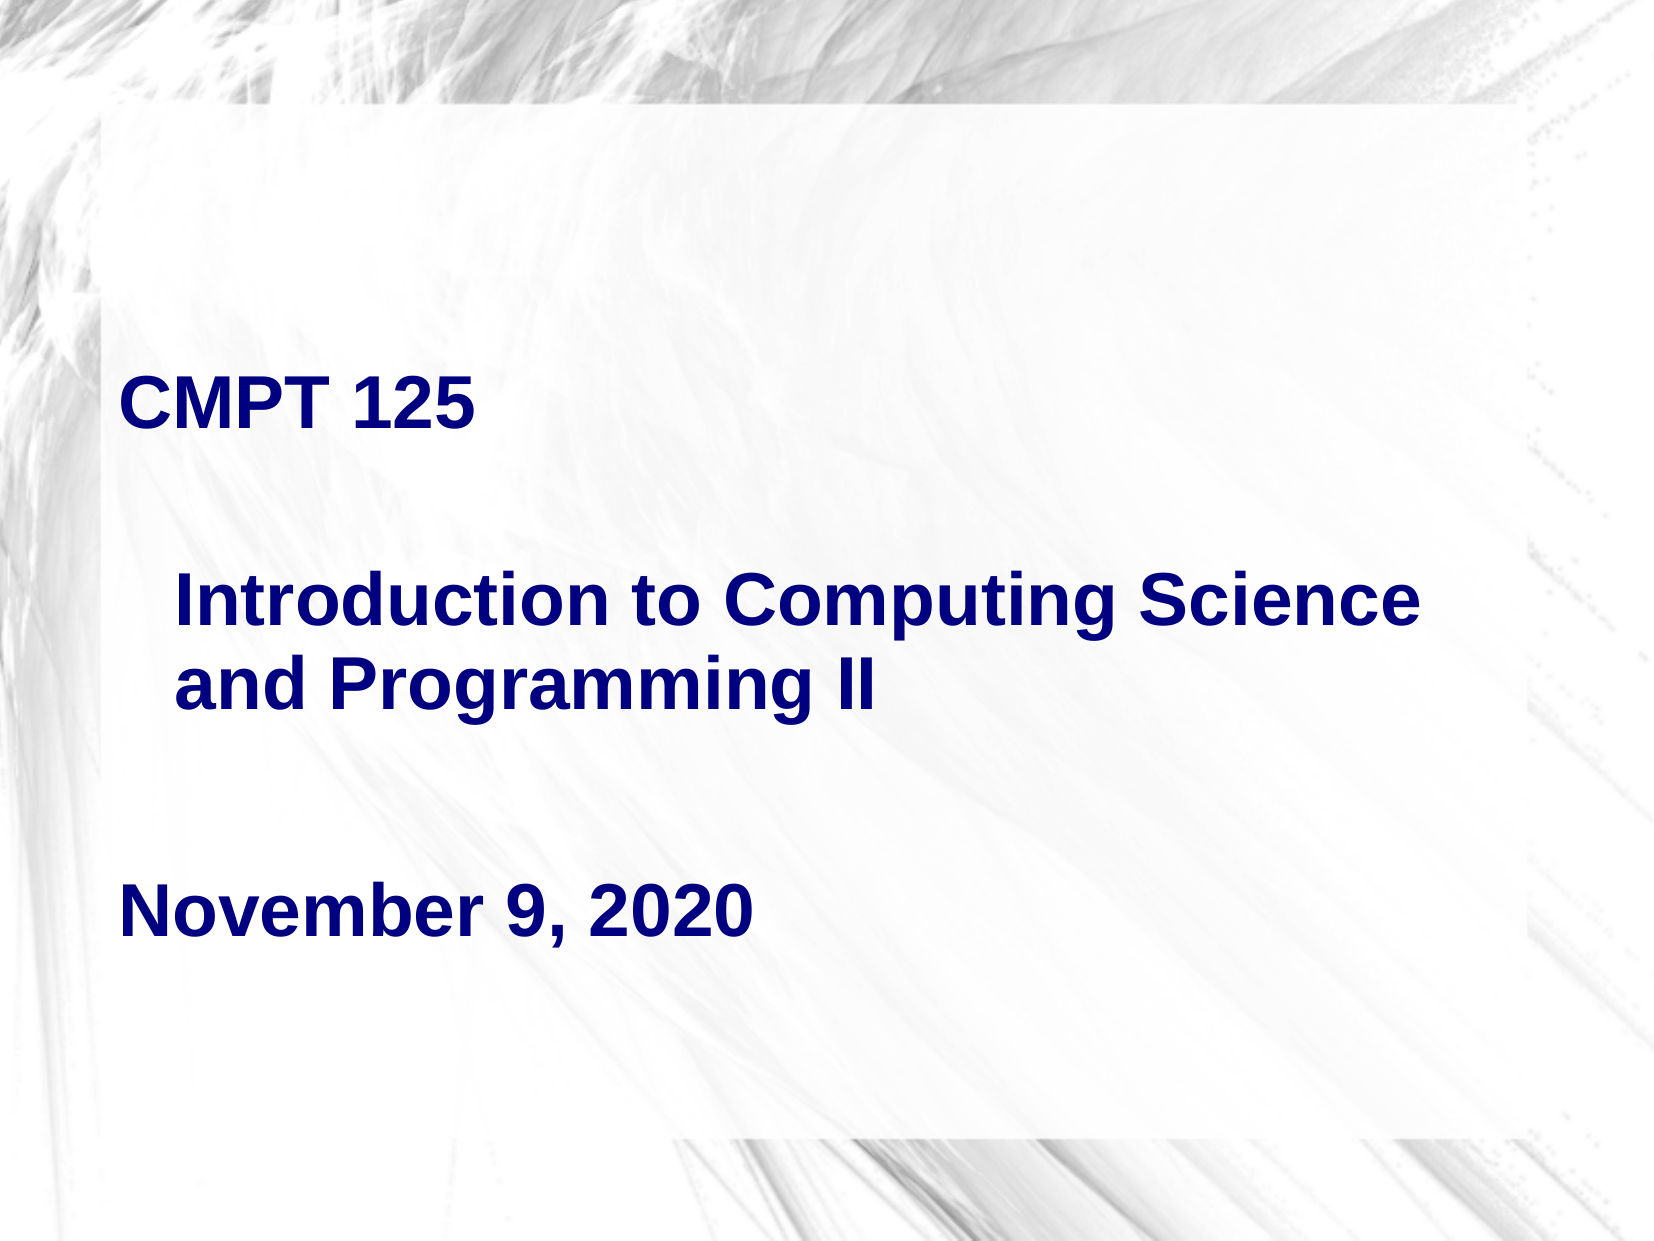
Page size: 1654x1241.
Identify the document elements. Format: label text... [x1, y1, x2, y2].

list CMPT 125 Introduction to Computing Science and Programming II November 9, 2020 [118, 236, 1571, 1171]
picture [0, 0, 1654, 1241]
